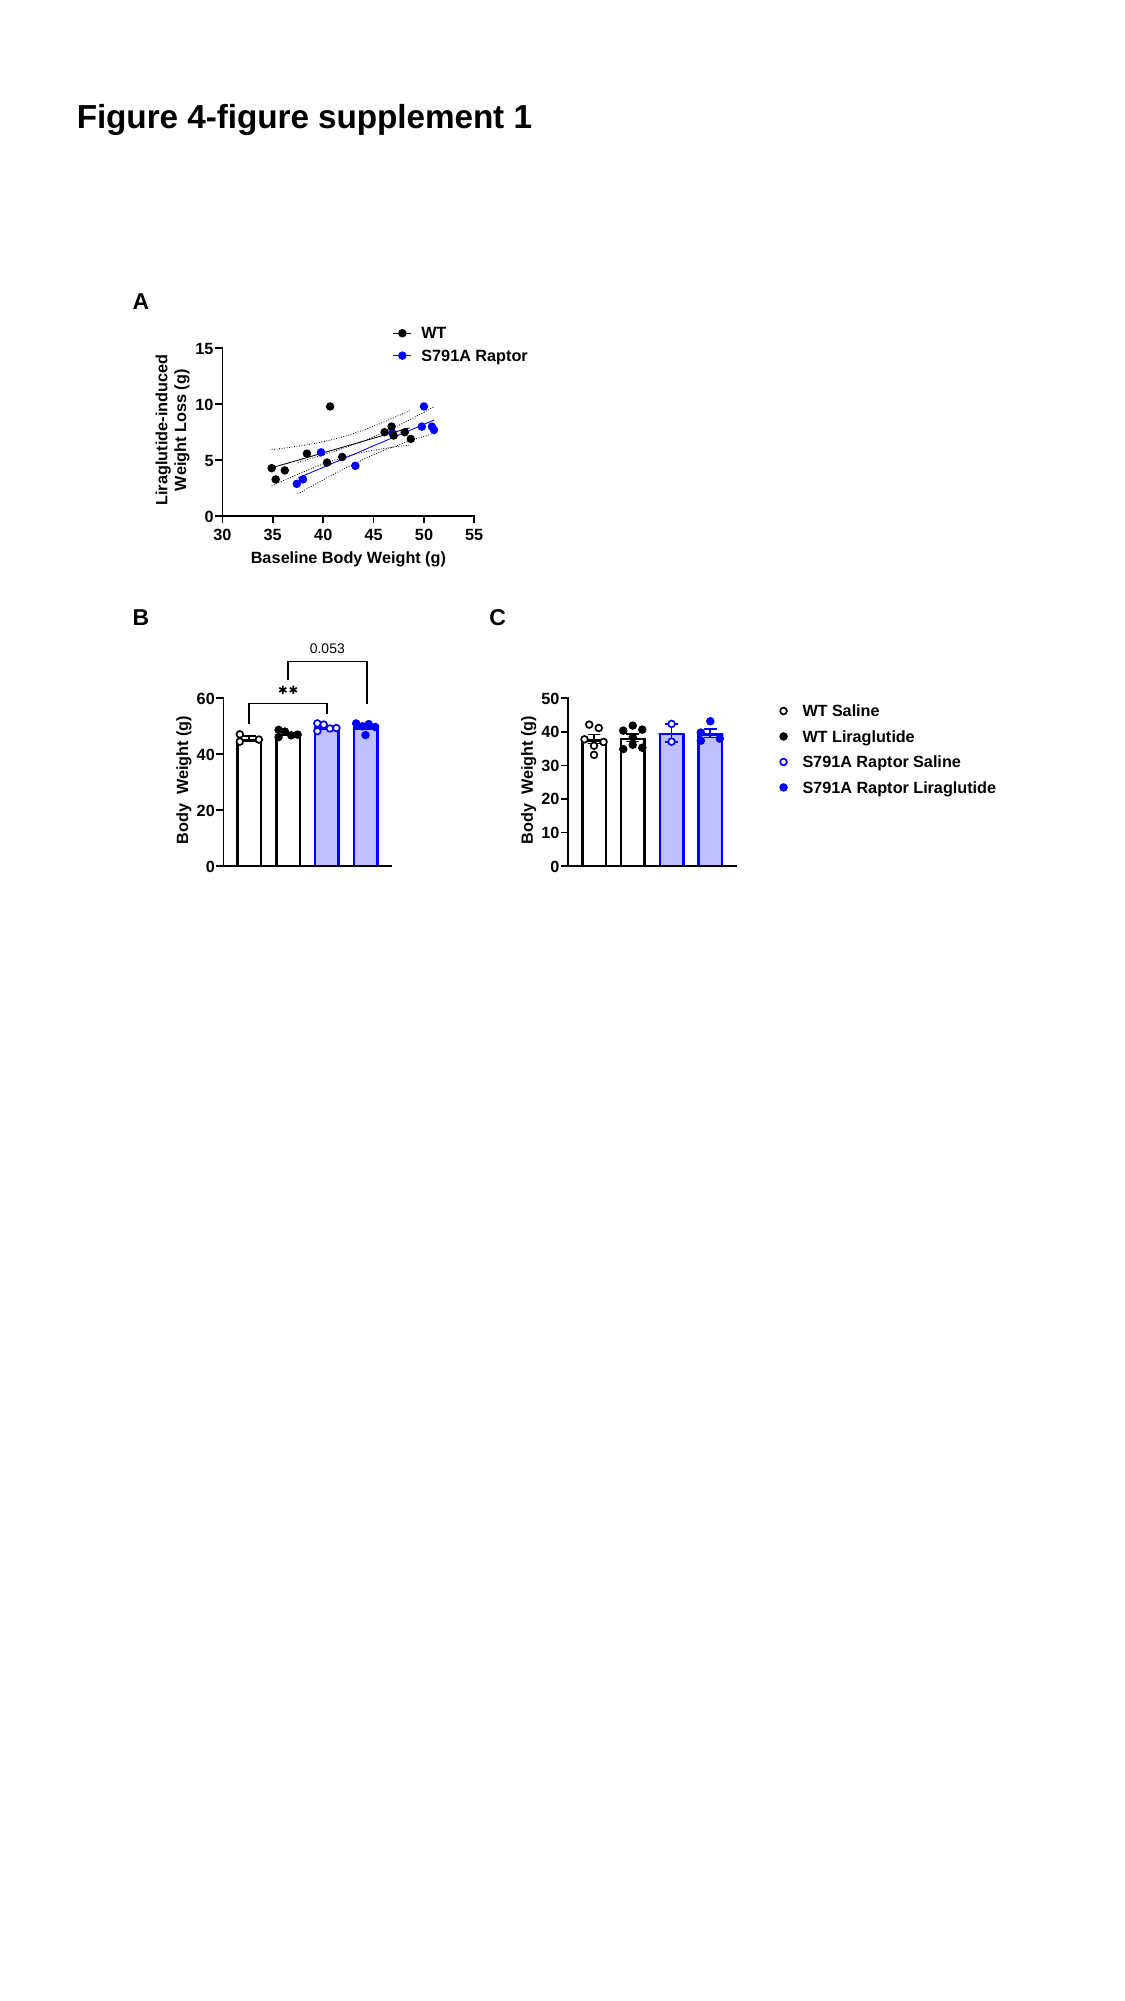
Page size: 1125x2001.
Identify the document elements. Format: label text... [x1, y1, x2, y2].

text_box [161, 629, 401, 878]
text_box Figure 4-figure supplement 1 [62, 87, 548, 143]
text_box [140, 312, 540, 580]
text_box C [474, 595, 521, 638]
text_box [506, 670, 1009, 878]
text_box A [117, 278, 164, 322]
text_box B [117, 595, 164, 638]
